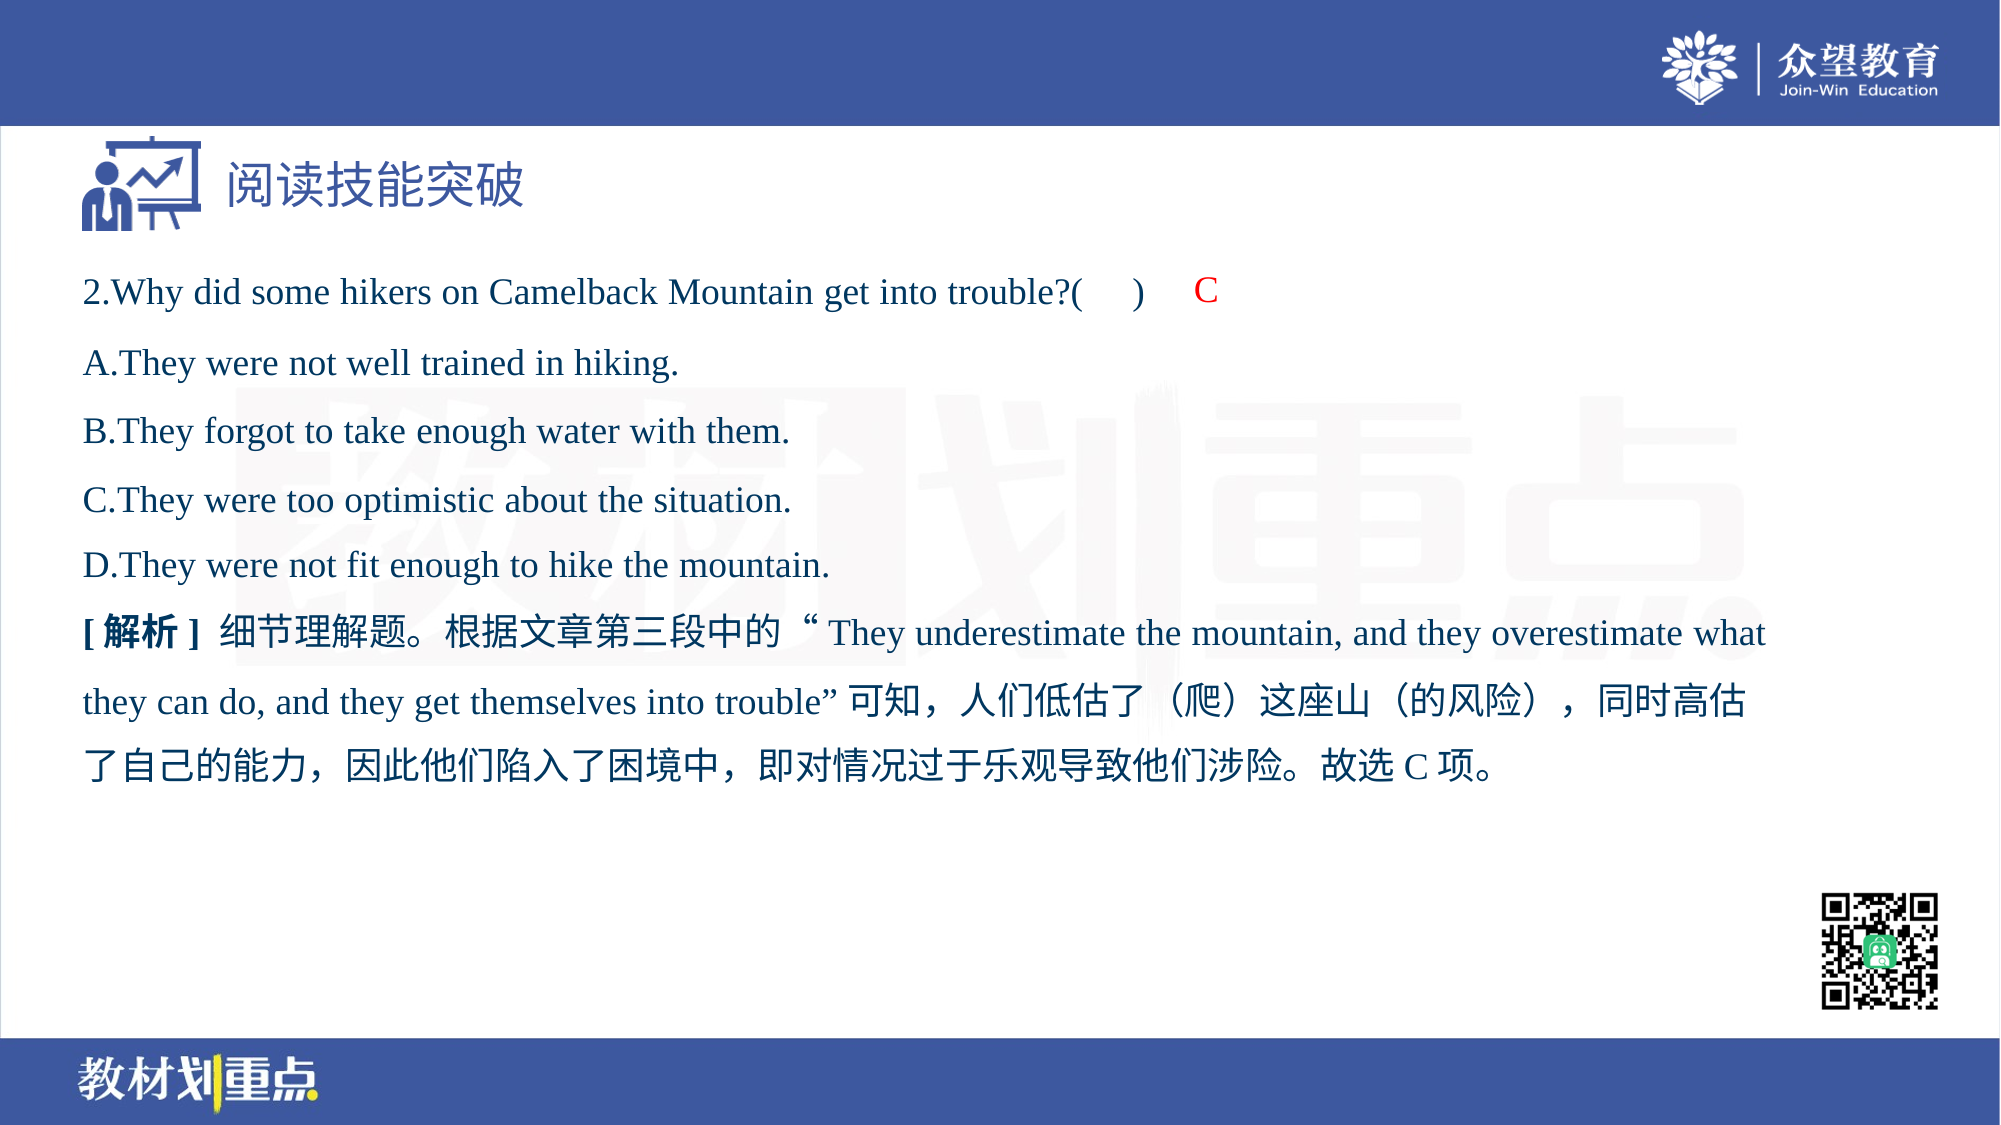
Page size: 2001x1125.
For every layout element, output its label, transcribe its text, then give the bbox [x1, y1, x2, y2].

text_box [解析] 细节理解题。根据文章第三段中的“They underestimate the mountain, and they overestimate what they can do, and they get themselves into trouble”可知，人们低估了（爬）这座山（的风险），同时高估 了自己的能力，因此他们陷入了困境中，即对情况过于乐观导致他们涉险。故选C项。 [82, 584, 1817, 781]
text_box C [1180, 245, 1233, 304]
picture [0, 0, 2000, 1125]
text_box 2.Why did some hikers on Camelback Mountain get into trouble?( ) [82, 247, 1817, 306]
text_box A.They were not well trained in hiking. B.They forgot to take enough water with them. C.They were too optimistic about the situation. D.They were not fit enough to hike the mountain. [82, 313, 1817, 578]
